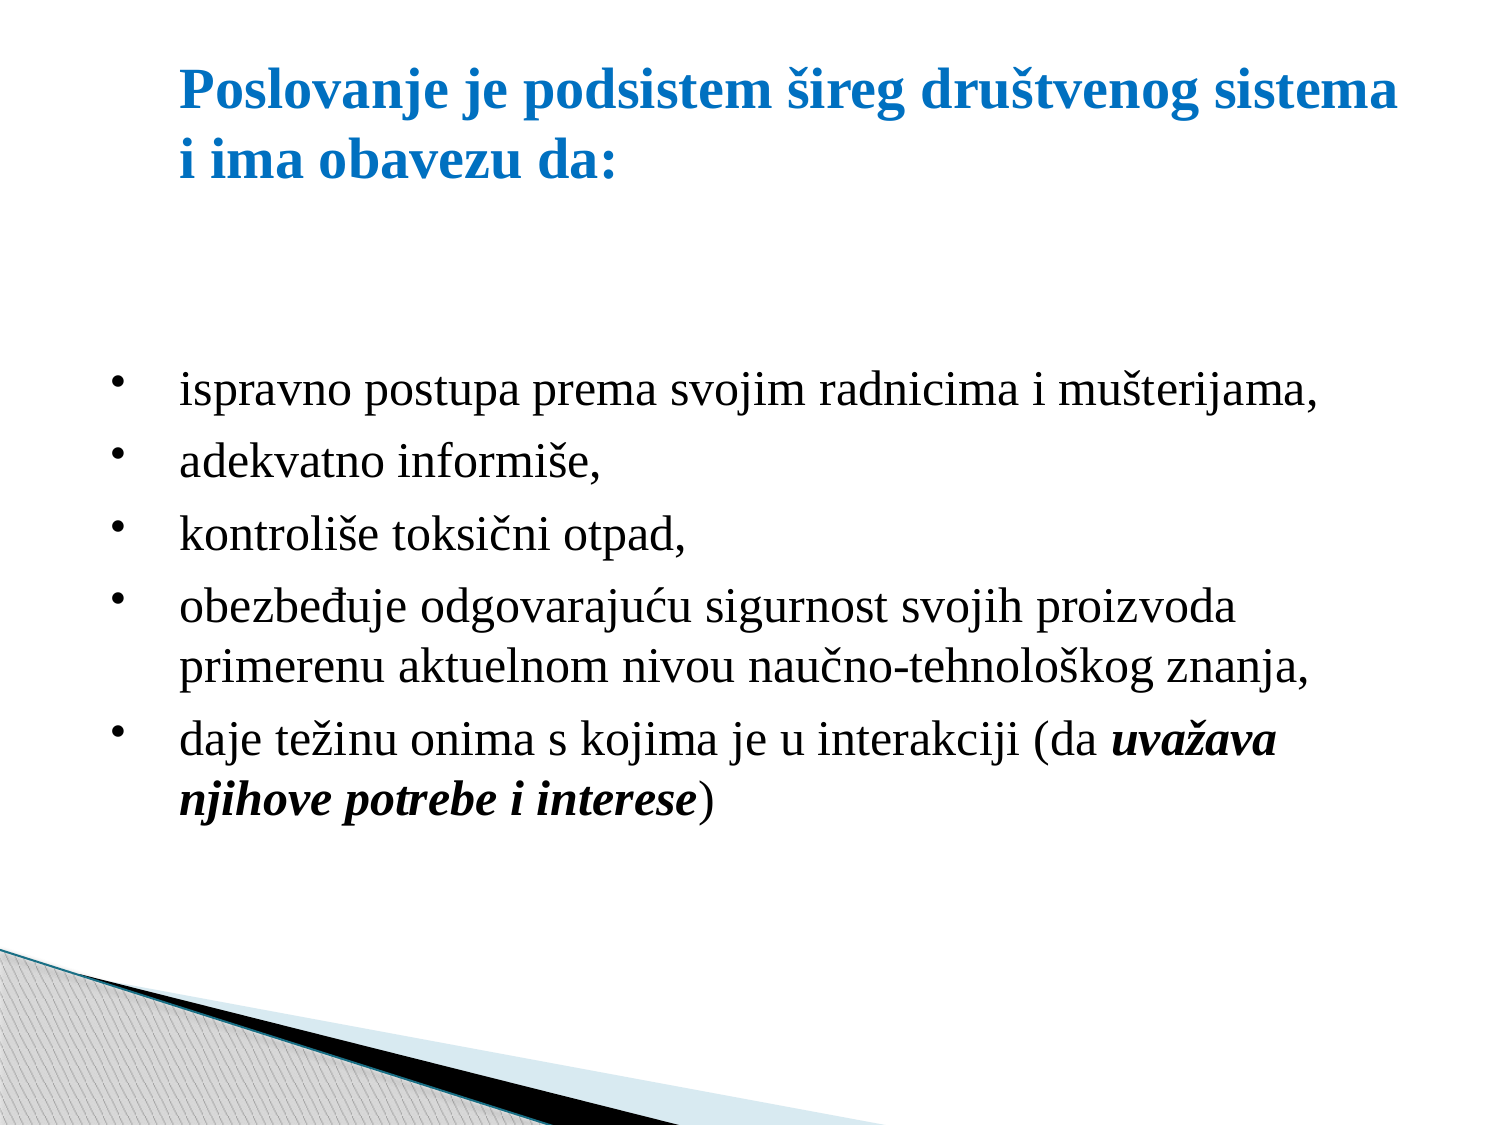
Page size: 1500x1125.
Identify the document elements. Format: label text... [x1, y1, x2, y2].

list Poslovanje je podsistem šireg društvenog sistema i ima obavezu da: ispravno postupa prema svojim radnicima i mušterijama, adekvatno informiše, kontroliše toksični otpad, obezbeđuje odgovarajuću sigurnost svojih proizvoda primerenu aktuelnom nivou naučno-tehnološkog znanja, daje težinu onima s kojima je u interakciji (da uvažava njihove potrebe i interese) [74, 42, 1426, 986]
